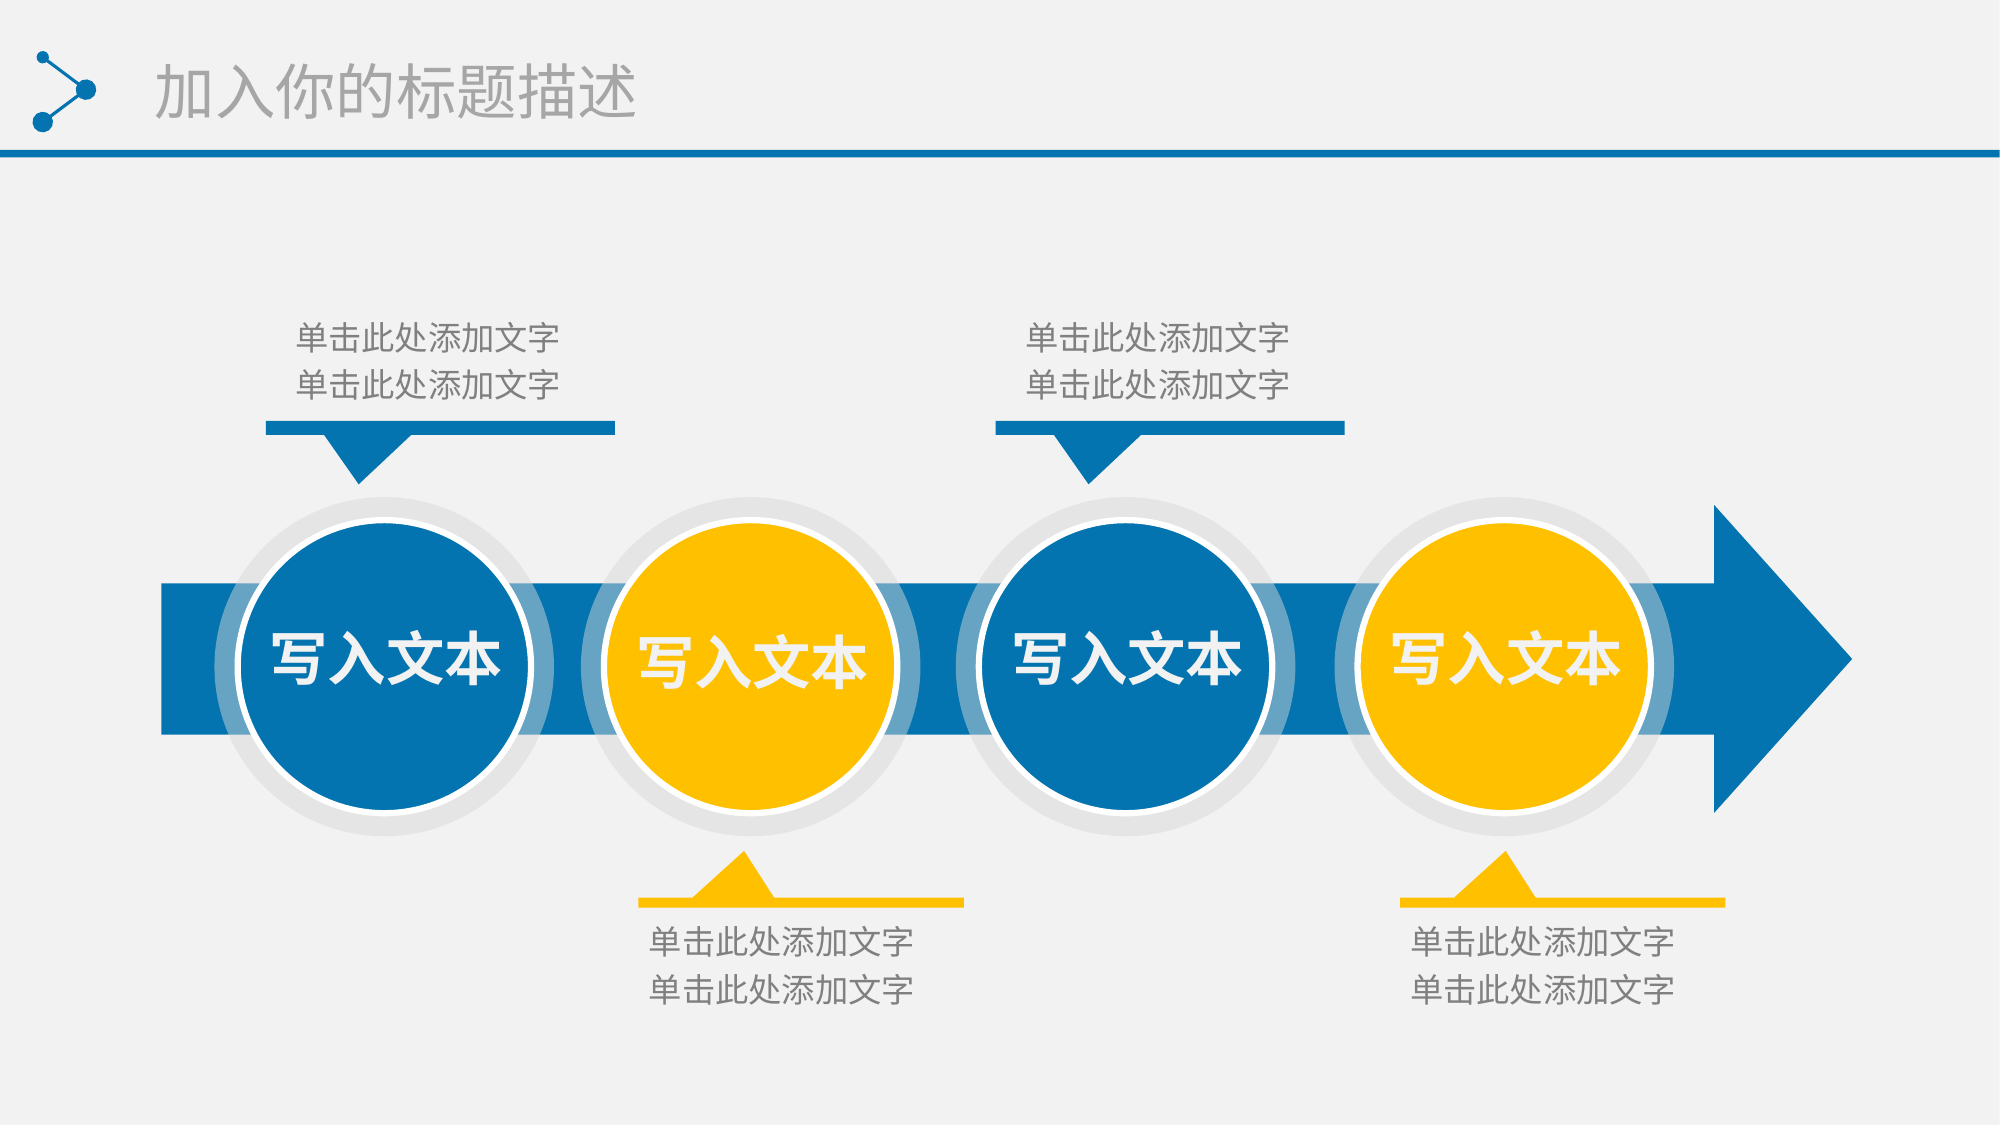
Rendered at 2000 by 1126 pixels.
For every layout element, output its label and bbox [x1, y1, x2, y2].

text_box [0, 46, 2000, 158]
text_box [161, 301, 1853, 1019]
